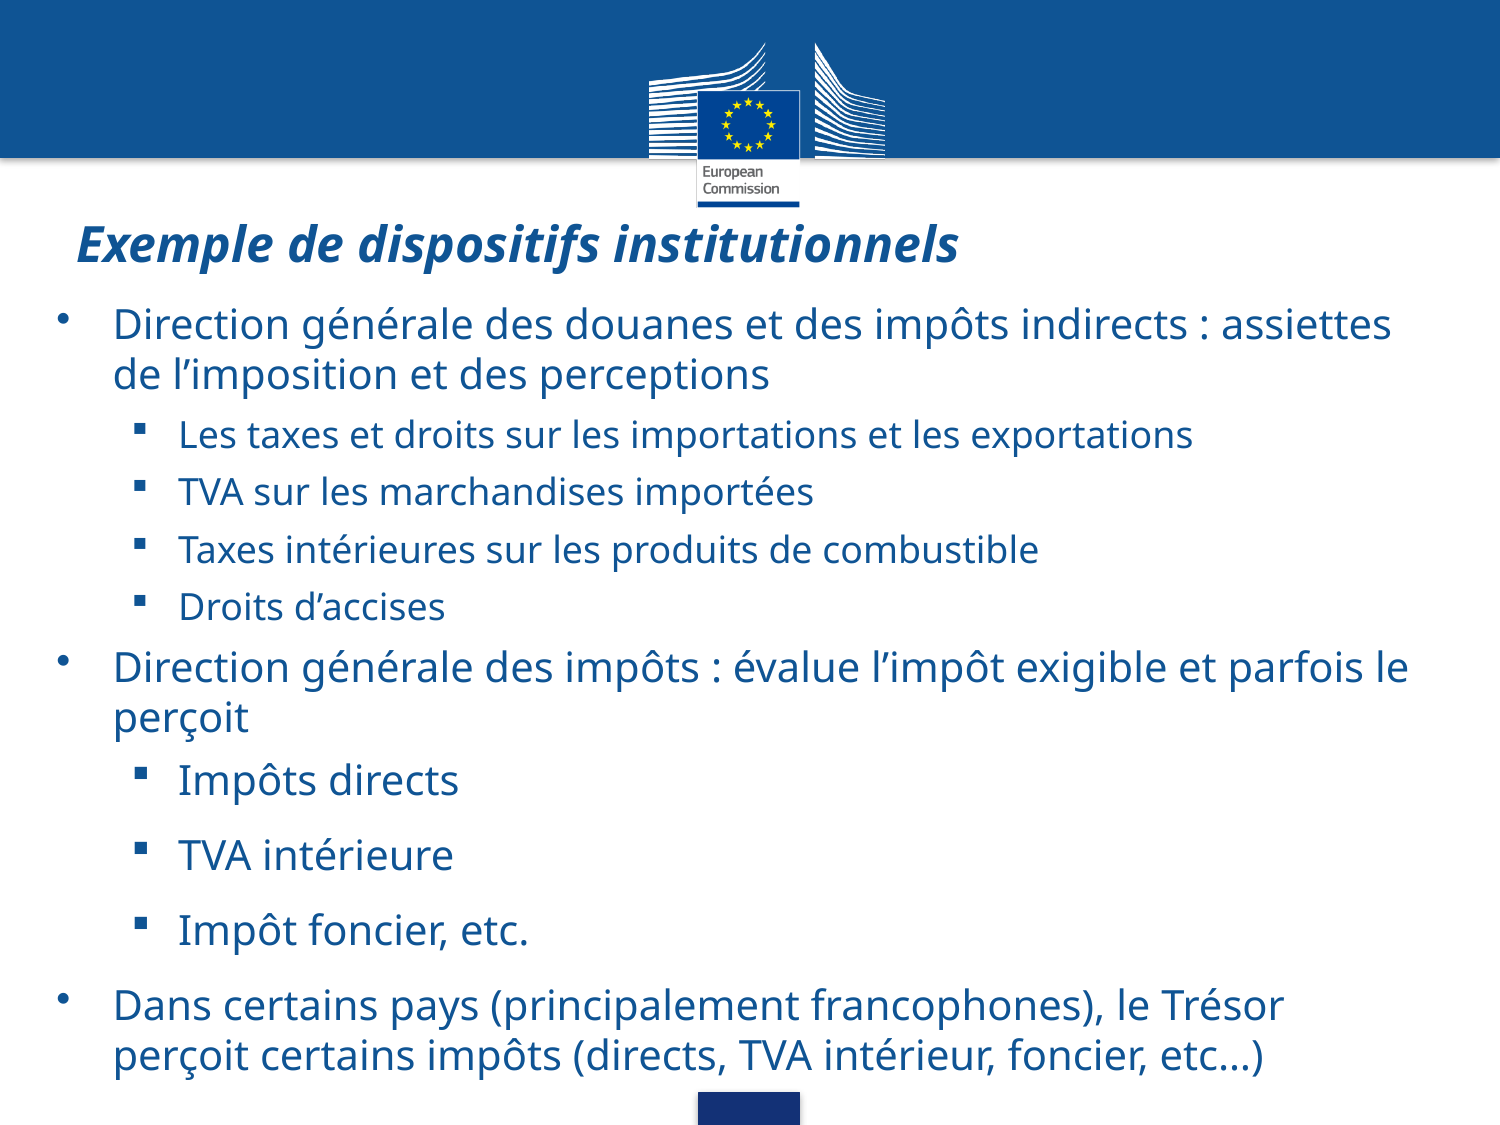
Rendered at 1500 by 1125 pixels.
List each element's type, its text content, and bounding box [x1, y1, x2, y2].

picture [649, 42, 885, 148]
title Exemple de dispositifs institutionnels [2, 148, 1500, 337]
list Direction générale des douanes et des impôts indirects : assiettes de l’imposition et des perceptions Les taxes et droits sur les importations et les exportations TVA sur les marchandises importées Taxes intérieures sur les produits de combustible Droits d’accises Direction générale des impôts : évalue l’impôt exigible et parfois le perçoit Impôts directs TVA intérieure Impôt foncier, etc. Dans certains pays (principalement francophones), le Trésor perçoit certains impôts (directs, TVA intérieur, foncier, etc…) [41, 337, 1442, 993]
